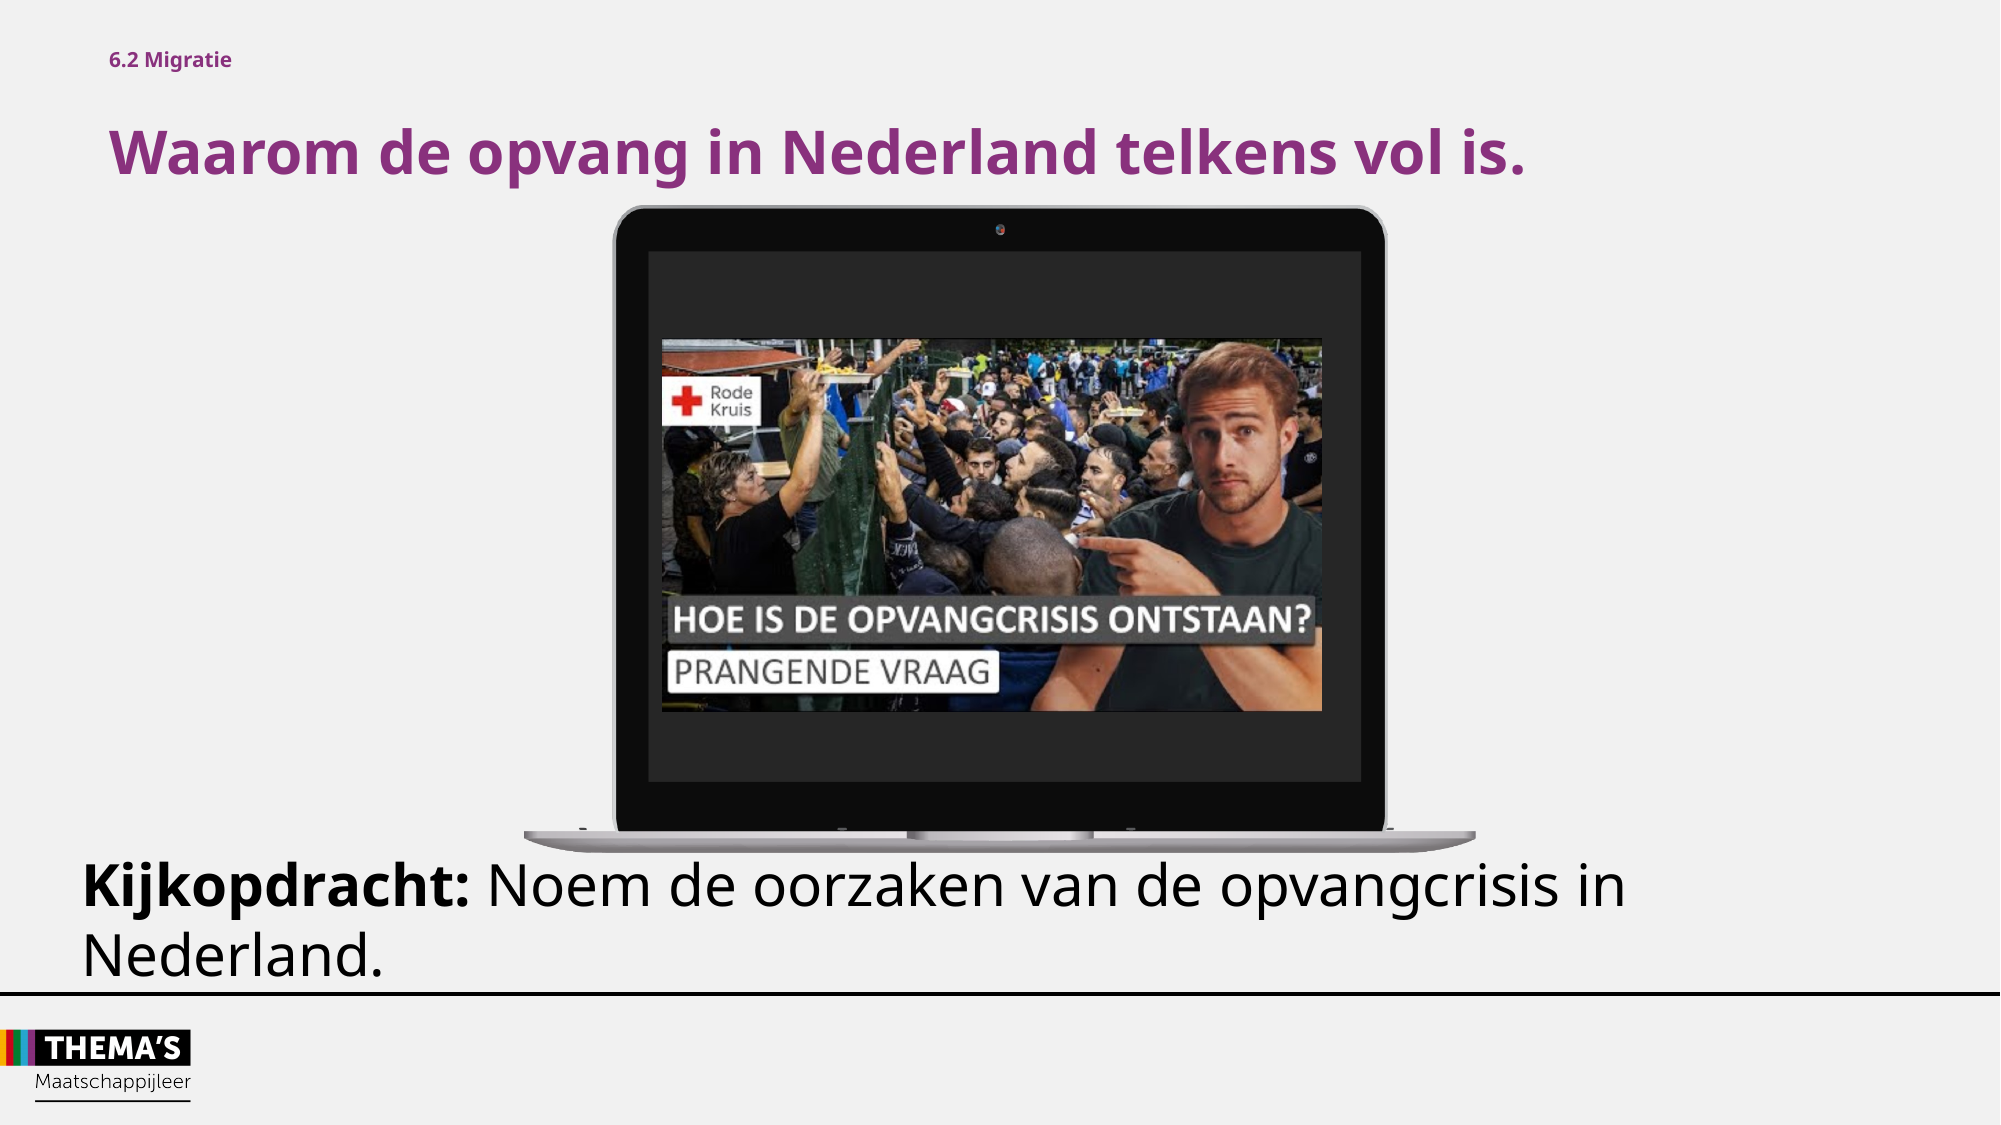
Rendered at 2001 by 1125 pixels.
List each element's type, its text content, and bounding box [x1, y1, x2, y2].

picture [0, 993, 203, 1125]
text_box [661, 338, 1323, 713]
list Waarom de opvang in Nederland telkens vol is. [94, 114, 1828, 205]
text_box Kijkopdracht: Noem de oorzaken van de opvangcrisis in Nederland. [65, 840, 1856, 996]
picture [524, 205, 1476, 840]
list 6.2 Migratie [94, 33, 941, 88]
